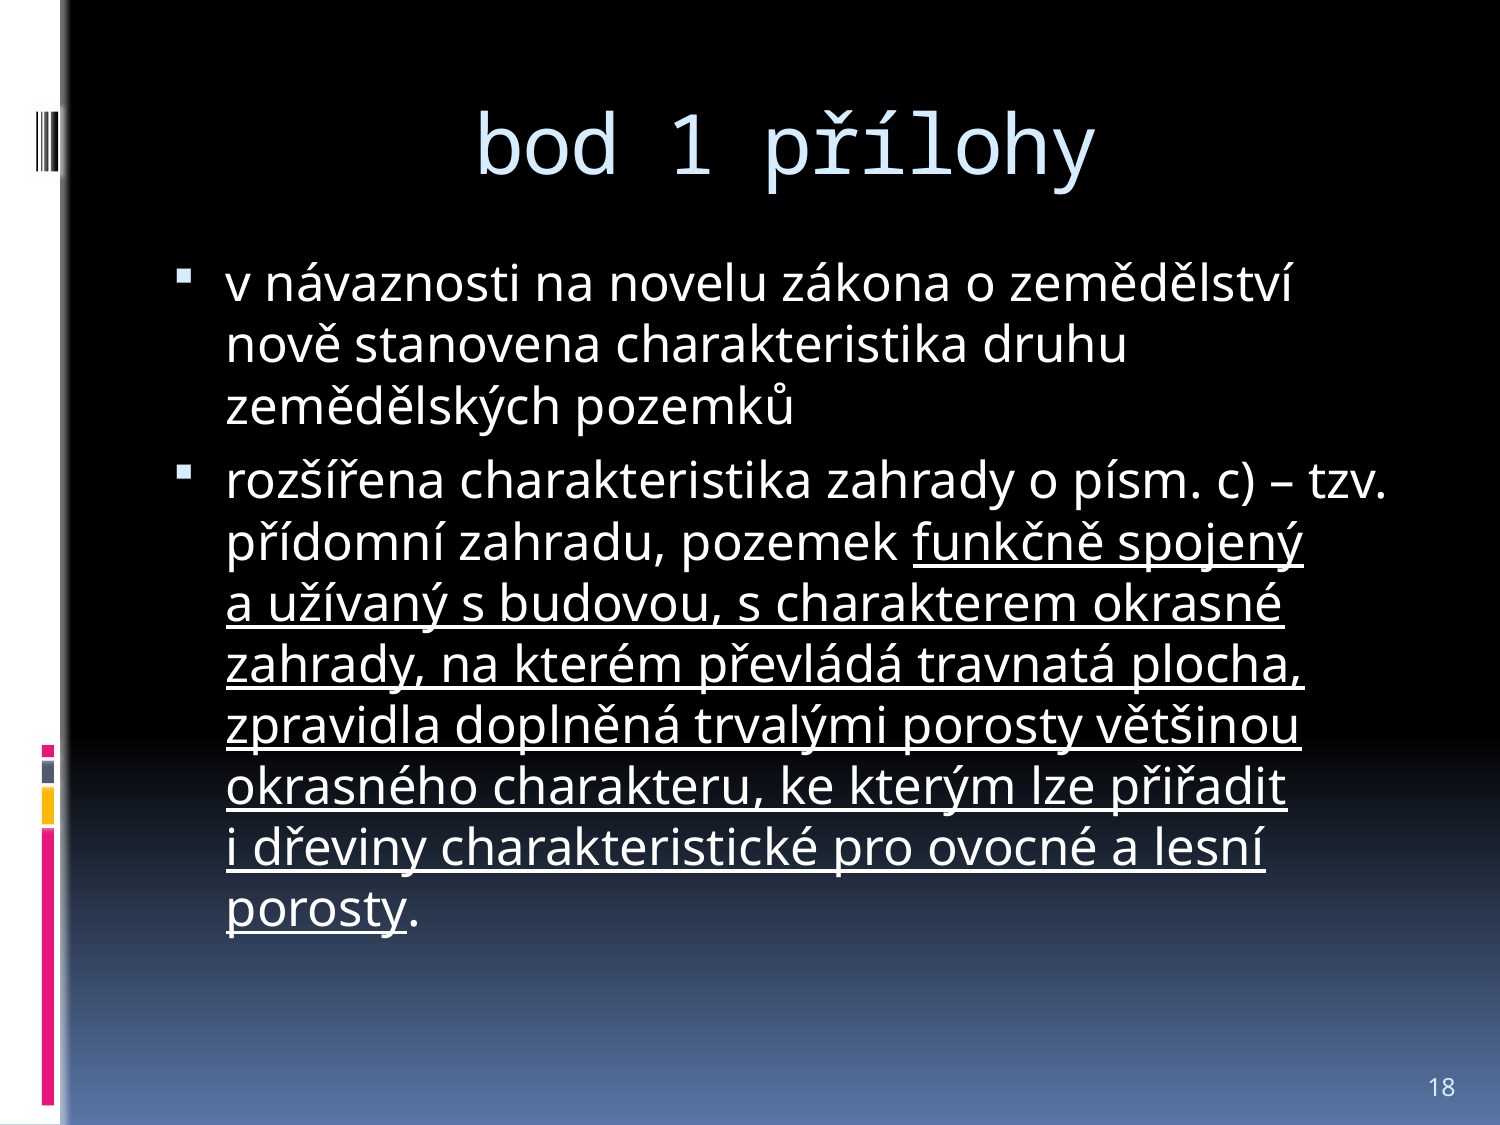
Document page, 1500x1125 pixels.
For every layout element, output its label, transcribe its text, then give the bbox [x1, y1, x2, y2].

title bod 1 přílohy [150, 83, 1425, 234]
slide_number 18 [1412, 1052, 1488, 1113]
list v návaznosti na novelu zákona o zemědělství nově stanovena charakteristika druhu zemědělských pozemků rozšířena charakteristika zahrady o písm. c) – tzv. přídomní zahradu, pozemek funkčně spojený a užívaný s budovou, s charakterem okrasné zahrady, na kterém převládá travnatá plocha, zpravidla doplněná trvalými porosty většinou okrasného charakteru, ke kterým lze přiřadit i dřeviny charakteristické pro ovocné a lesní porosty. [147, 243, 1423, 949]
